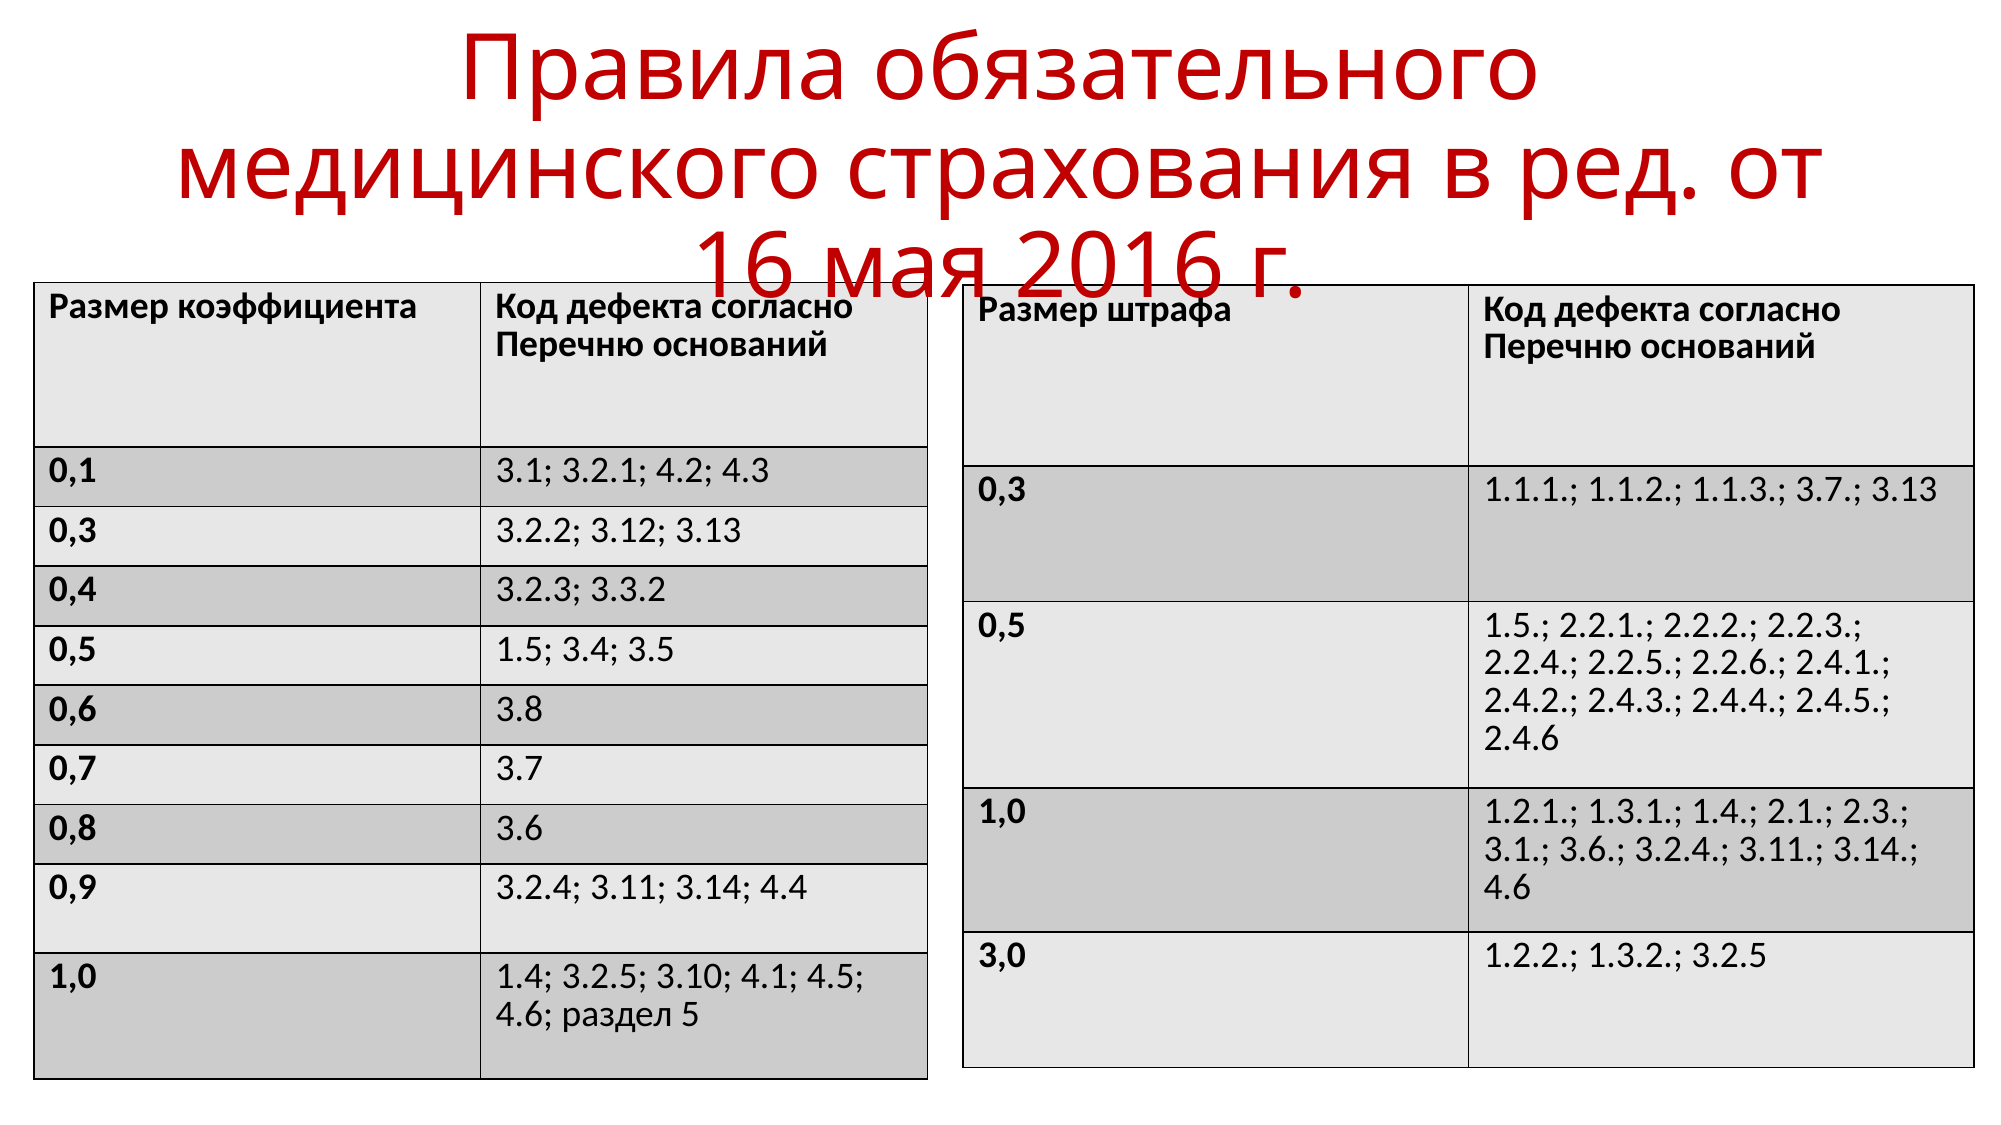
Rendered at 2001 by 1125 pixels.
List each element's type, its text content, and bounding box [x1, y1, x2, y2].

table_cell 0,3 [35, 507, 480, 565]
table_cell 0,9 [35, 865, 480, 952]
table_cell 3.8 [481, 686, 927, 744]
table_cell 0,6 [35, 686, 480, 744]
table_cell 3.7 [481, 746, 927, 804]
table_cell 1,0 [964, 789, 1468, 931]
table_cell 0,5 [35, 627, 480, 684]
table_cell 1.2.2.; 1.3.2.; 3.2.5 [1469, 933, 1973, 1067]
table_cell 1.4; 3.2.5; 3.10; 4.1; 4.5; 4.6; раздел 5 [481, 954, 927, 1078]
table_cell 3.6 [481, 805, 927, 863]
table_cell 1.5; 3.4; 3.5 [481, 627, 927, 684]
title Правила обязательного медицинского страхования в ред. от 16 мая 2016 г. [137, 59, 1863, 278]
table_cell 0,1 [35, 448, 480, 506]
table_header Код дефекта согласно Перечню оснований [481, 283, 927, 446]
table_cell 1,0 [35, 954, 480, 1078]
table_cell 0,7 [35, 746, 480, 804]
table_cell 3.1; 3.2.1; 4.2; 4.3 [481, 448, 927, 506]
table_cell 1.2.1.; 1.3.1.; 1.4.; 2.1.; 2.3.; 3.1.; 3.6.; 3.2.4.; 3.11.; 3.14.; 4.6 [1469, 789, 1973, 931]
table_cell 1.5.; 2.2.1.; 2.2.2.; 2.2.3.; 2.2.4.; 2.2.5.; 2.2.6.; 2.4.1.; 2.4.2.; 2.4.3.; 2.4.4.; 2.4.5.; 2.4.6 [1469, 602, 1973, 787]
table_cell 3.2.3; 3.3.2 [481, 567, 927, 625]
table_cell 3.2.2; 3.12; 3.13 [481, 507, 927, 565]
table_cell 1.1.1.; 1.1.2.; 1.1.3.; 3.7.; 3.13 [1469, 467, 1973, 601]
table_header Размер штрафа [964, 286, 1468, 465]
table_cell 0,8 [35, 805, 480, 863]
table_cell 0,5 [964, 602, 1468, 787]
table_header Размер коэффициента [35, 283, 480, 446]
table_cell 3.2.4; 3.11; 3.14; 4.4 [481, 865, 927, 952]
table_cell 0,3 [964, 467, 1468, 601]
table_header Код дефекта согласно Перечню оснований [1469, 286, 1973, 465]
table_cell 3,0 [964, 933, 1468, 1067]
table_cell 0,4 [35, 567, 480, 625]
